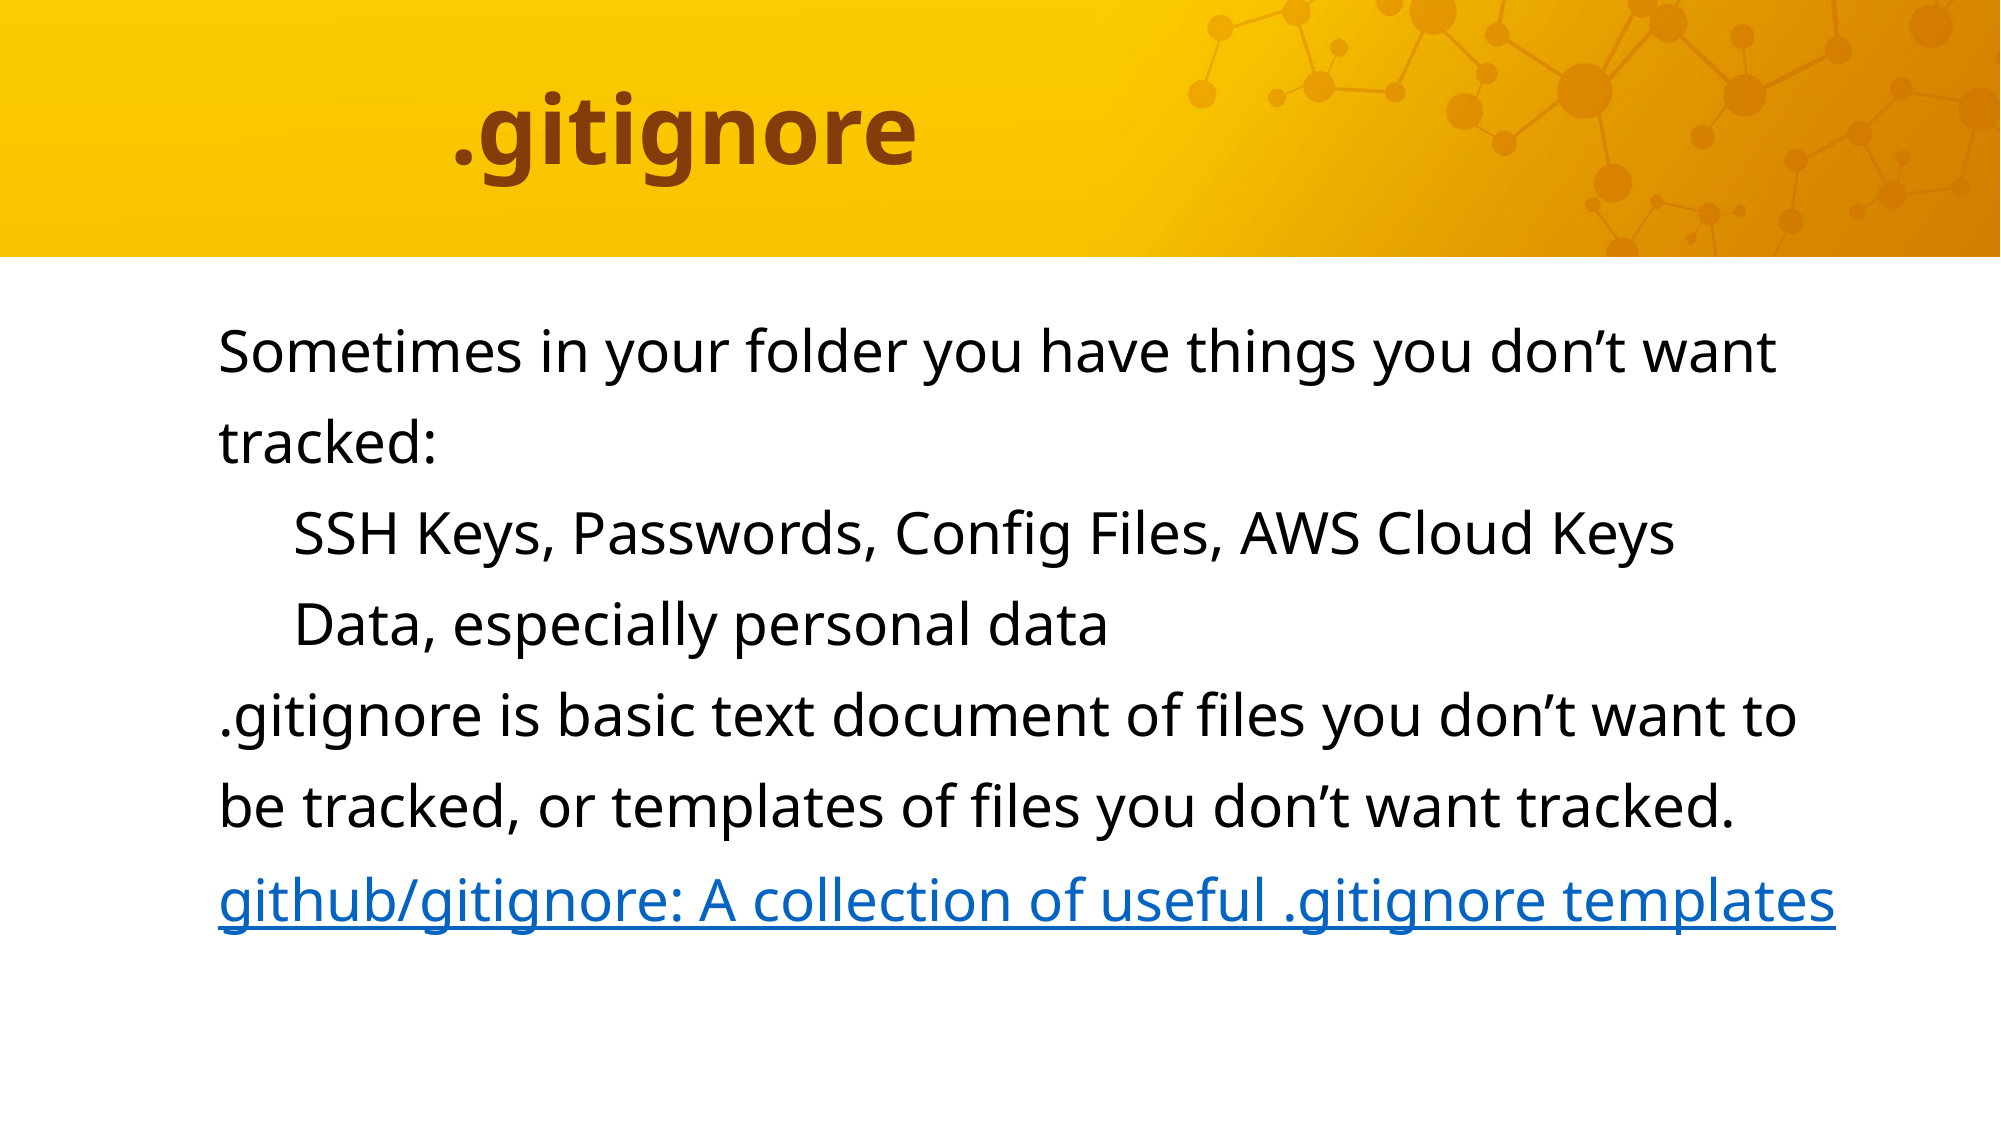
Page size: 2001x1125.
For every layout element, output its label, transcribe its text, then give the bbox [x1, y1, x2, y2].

text_box Sometimes in your folder you have things you don’t want tracked: SSH Keys, Passwords, Config Files, AWS Cloud Keys Data, especially personal data .gitignore is basic text document of files you don’t want to be tracked, or templates of files you don’t want tracked. github/gitignore: A collection of useful .gitignore templates [72, 286, 1874, 1125]
picture [0, 0, 2000, 257]
